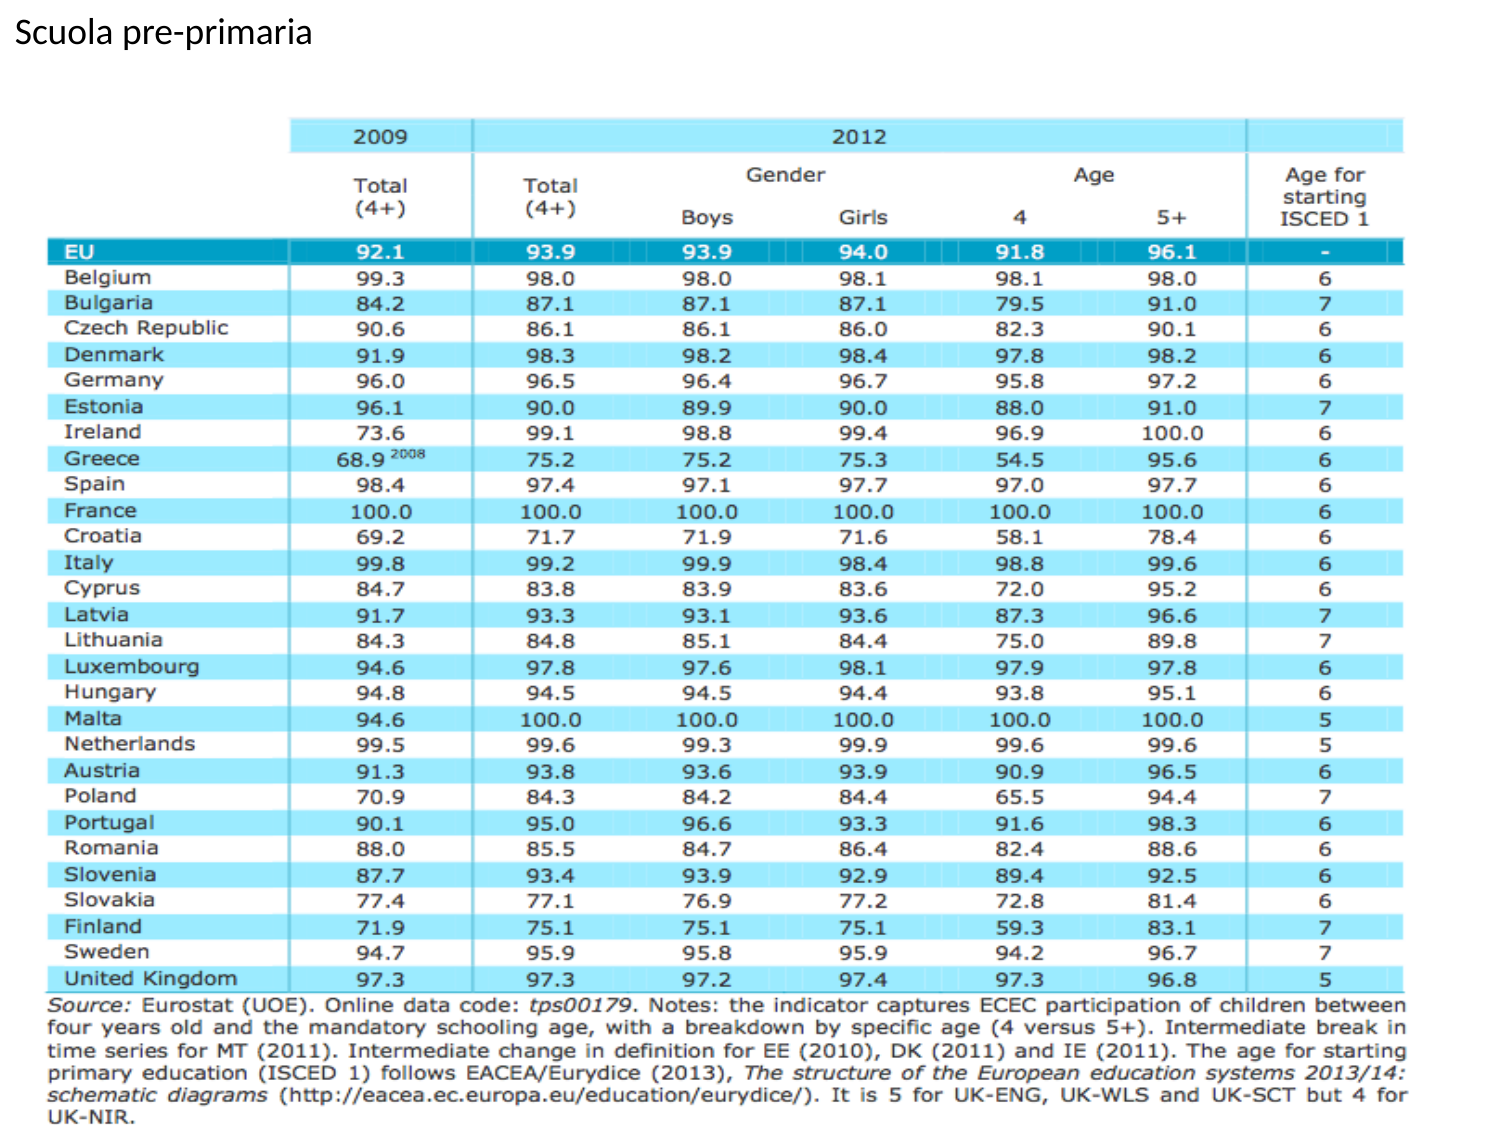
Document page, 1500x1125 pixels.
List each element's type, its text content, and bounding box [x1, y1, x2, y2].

picture [0, 100, 1500, 1125]
text_box Scuola pre-primaria [0, 0, 1500, 60]
